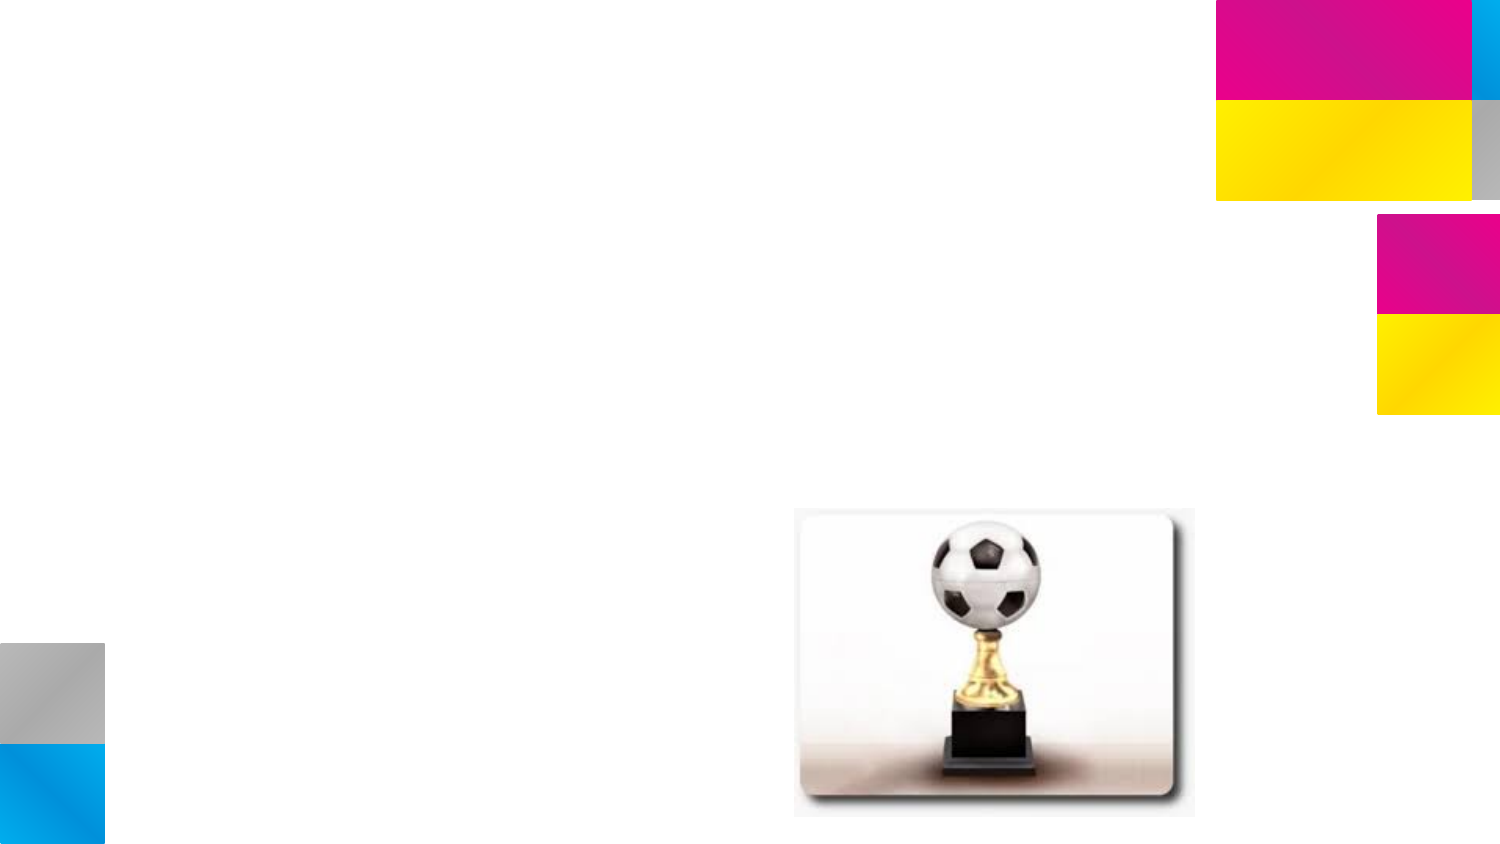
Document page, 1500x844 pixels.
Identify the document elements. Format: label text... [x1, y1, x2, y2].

text_box PRIMERO REPARTIREMOS PAPELETAS POR LAS CLASES DE PRIMERO Y DESPUÉS DE LAS VACACIONES DIREMOS CUALES SON LOS EQUIPOS QUE HAYAN TOCADO [75, 196, 1425, 793]
text_box ¿CÓMO LO VAMOS A HACER? [199, 32, 1328, 173]
picture [794, 508, 1195, 817]
